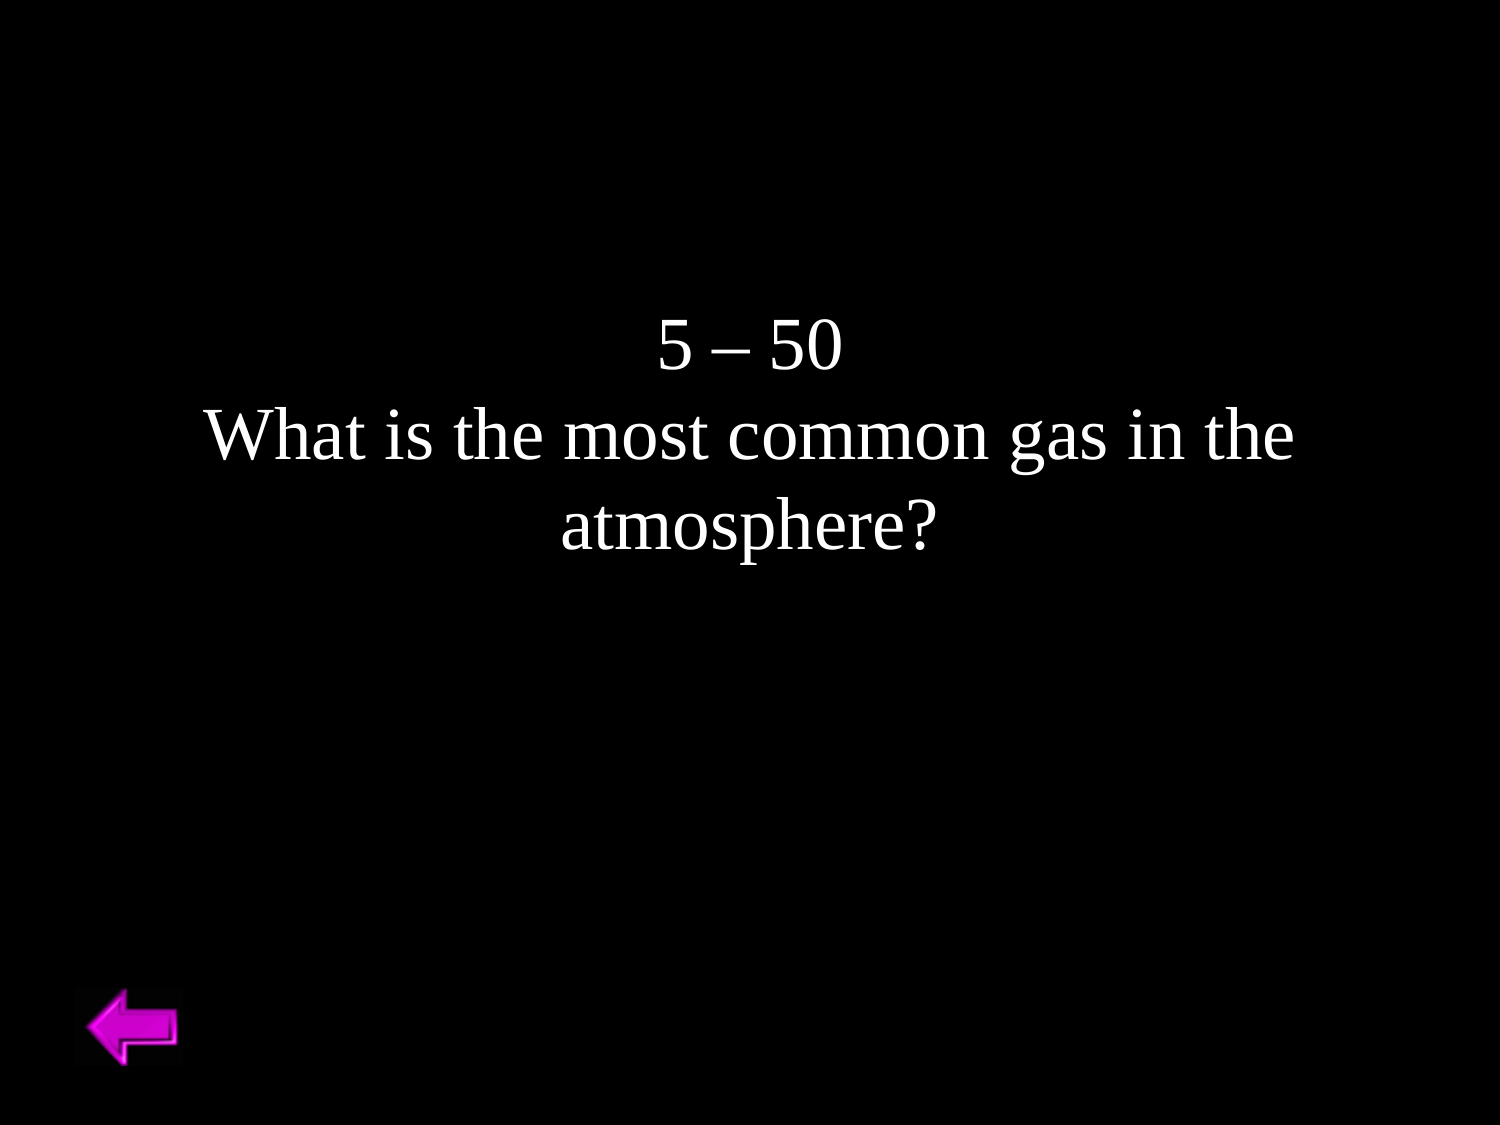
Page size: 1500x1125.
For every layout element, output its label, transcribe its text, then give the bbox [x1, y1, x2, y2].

picture [74, 987, 183, 1066]
text_box 5 – 50 What is the most common gas in the atmosphere? [12, 287, 1488, 573]
